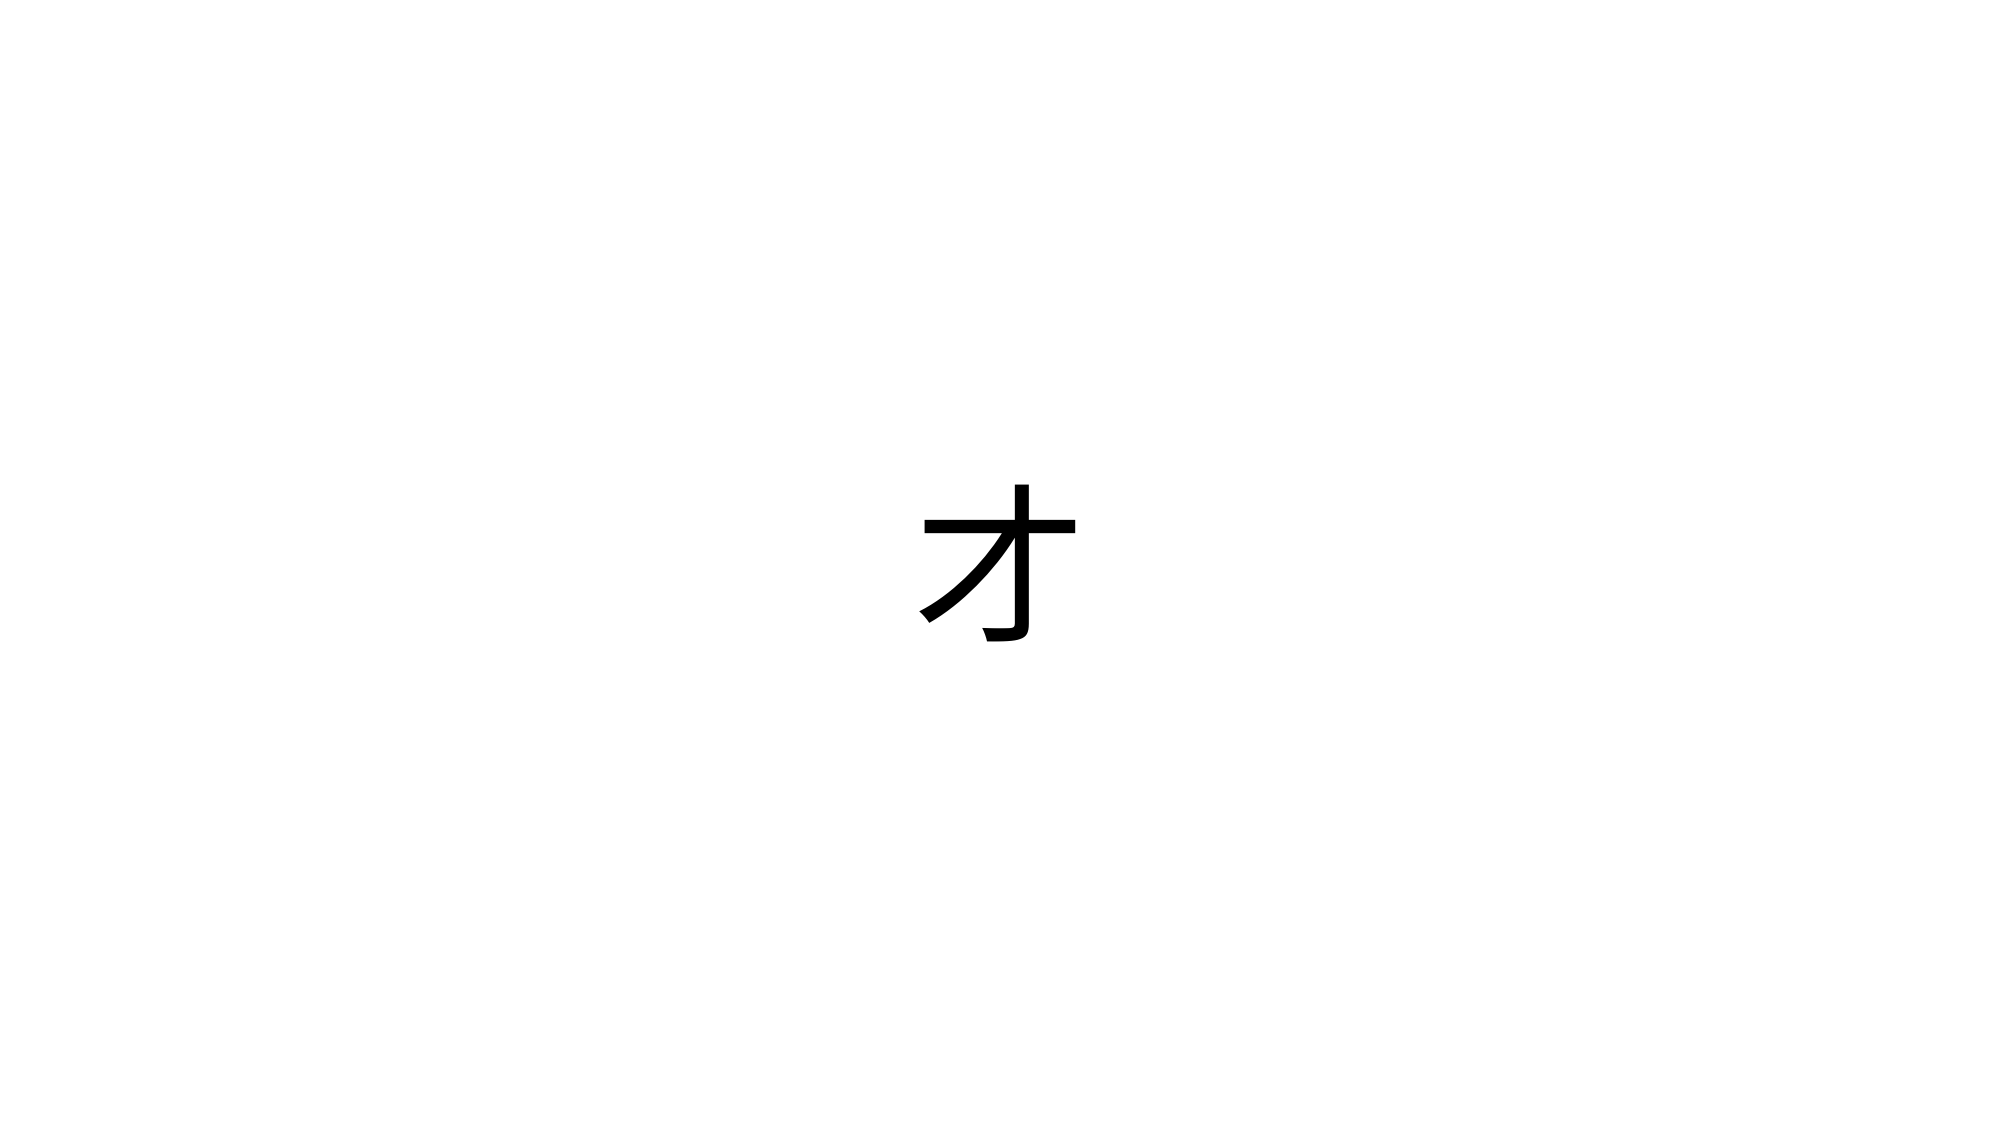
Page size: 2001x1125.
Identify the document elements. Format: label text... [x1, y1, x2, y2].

text_box 才 [860, 450, 1140, 673]
